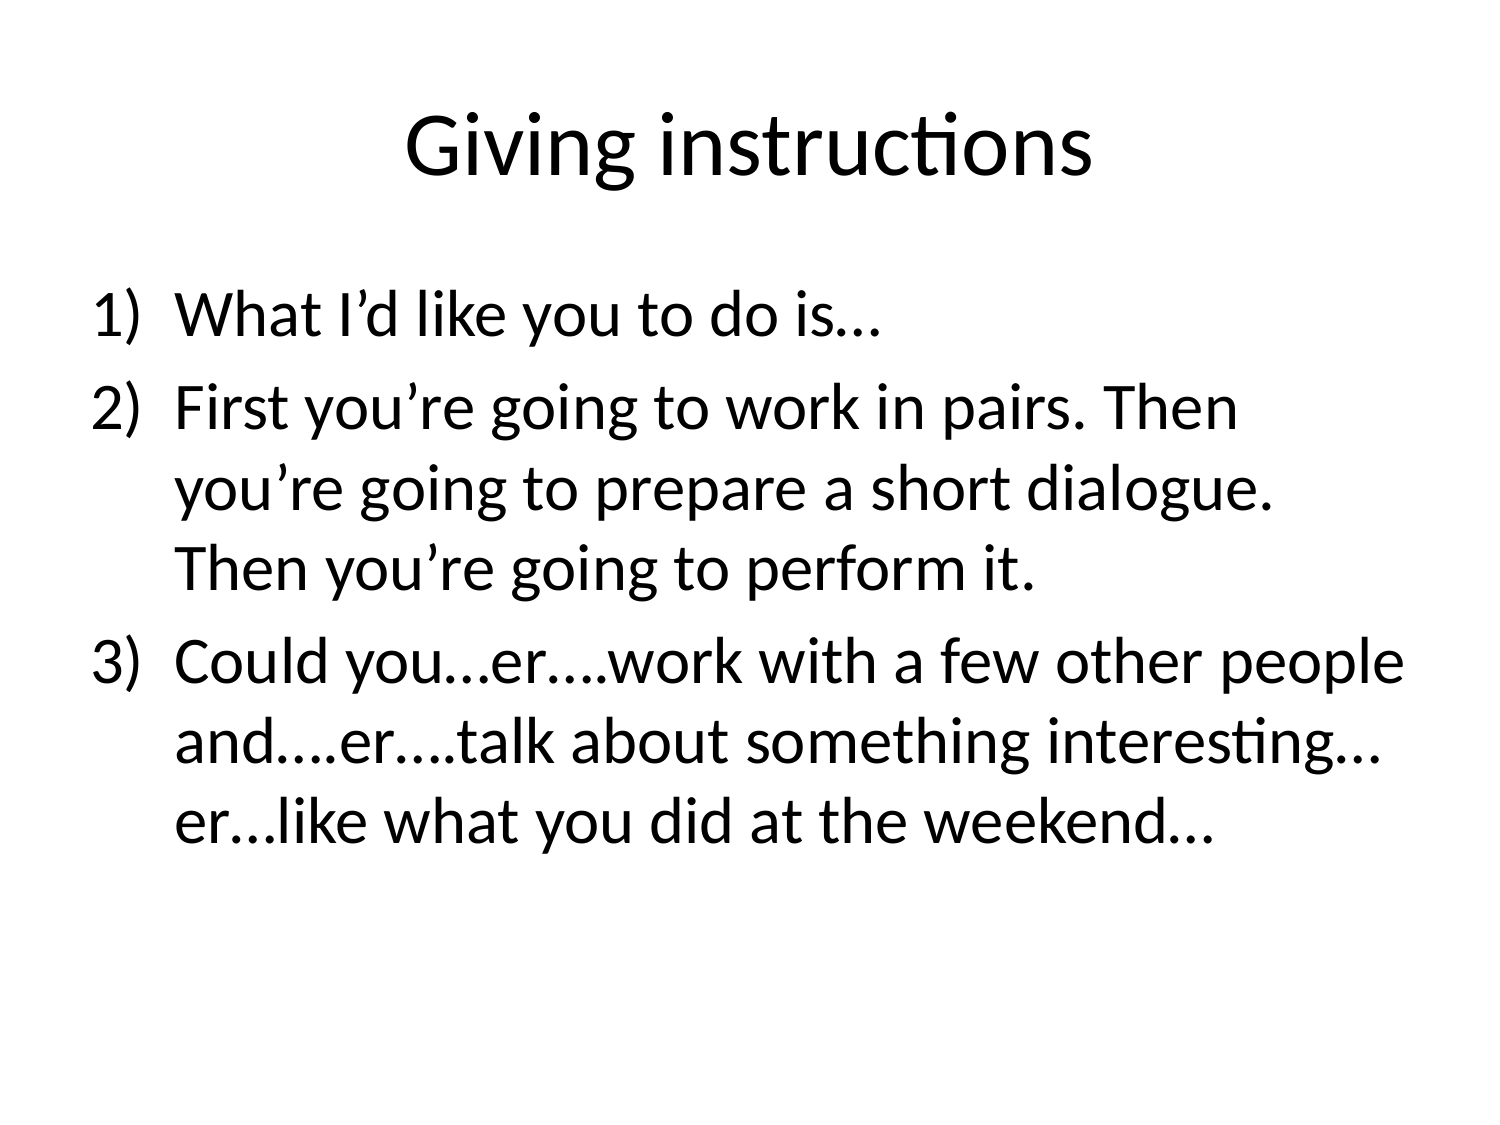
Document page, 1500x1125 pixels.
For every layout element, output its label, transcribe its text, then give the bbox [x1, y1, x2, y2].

list What I’d like you to do is… First you’re going to work in pairs. Then you’re going to prepare a short dialogue. Then you’re going to perform it. Could you…er….work with a few other people and….er….talk about something interesting…er…like what you did at the weekend… [75, 262, 1425, 1005]
title Giving instructions [75, 45, 1425, 233]
